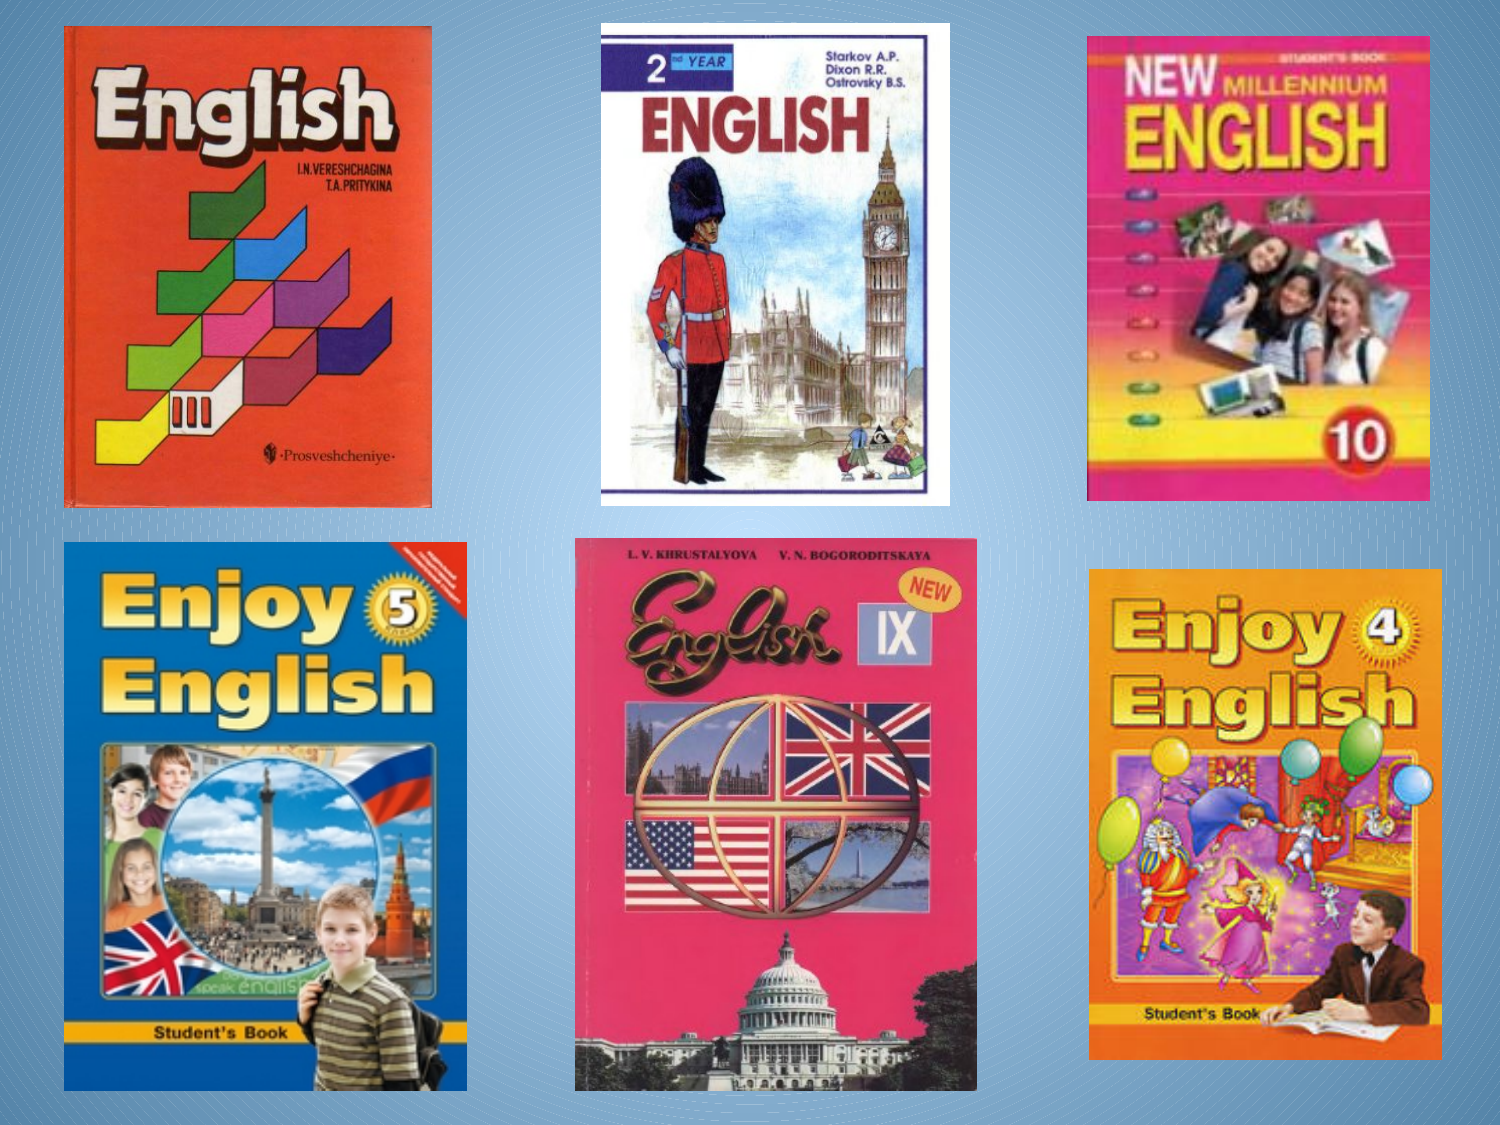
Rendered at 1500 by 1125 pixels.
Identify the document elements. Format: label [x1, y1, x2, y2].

list [64, 25, 432, 508]
picture [601, 23, 951, 506]
picture [64, 542, 467, 1092]
picture [1089, 569, 1442, 1061]
picture [1087, 36, 1431, 501]
picture [575, 538, 977, 1092]
